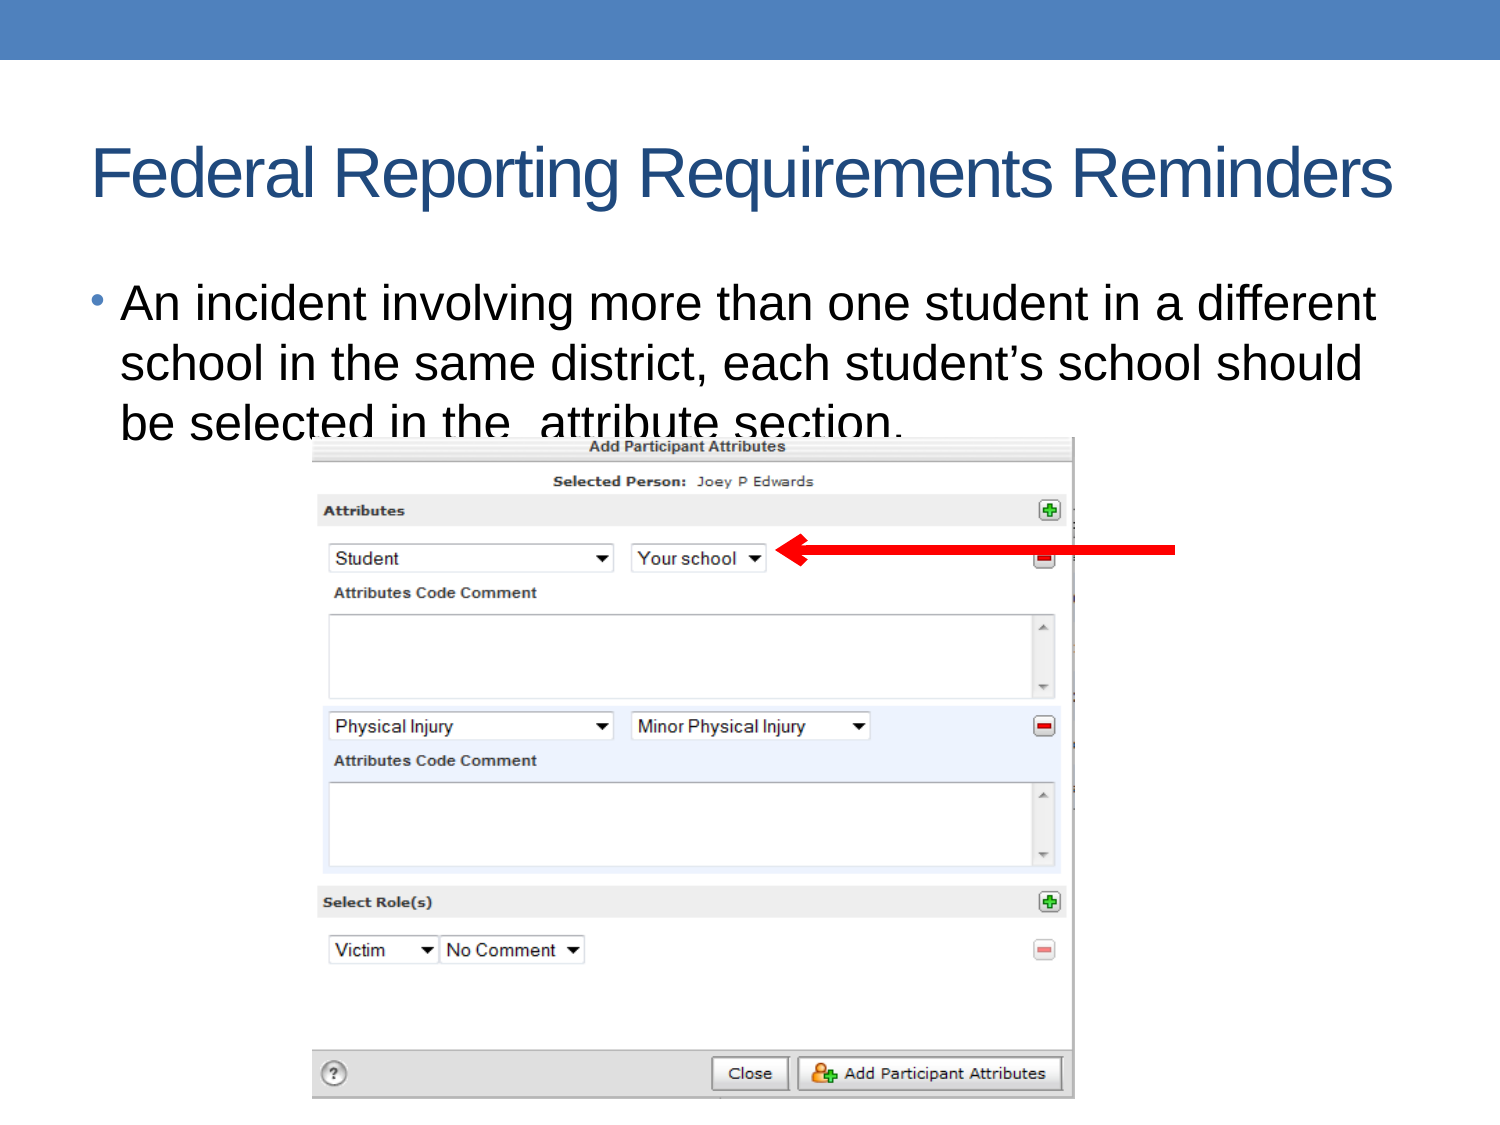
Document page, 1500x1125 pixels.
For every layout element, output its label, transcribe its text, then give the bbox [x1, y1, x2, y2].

title Federal Reporting Requirements Reminders [75, 87, 1425, 250]
picture [312, 437, 1076, 1099]
list An incident involving more than one student in a different school in the same district, each student’s school should be selected in the attribute section. [75, 262, 1425, 1063]
